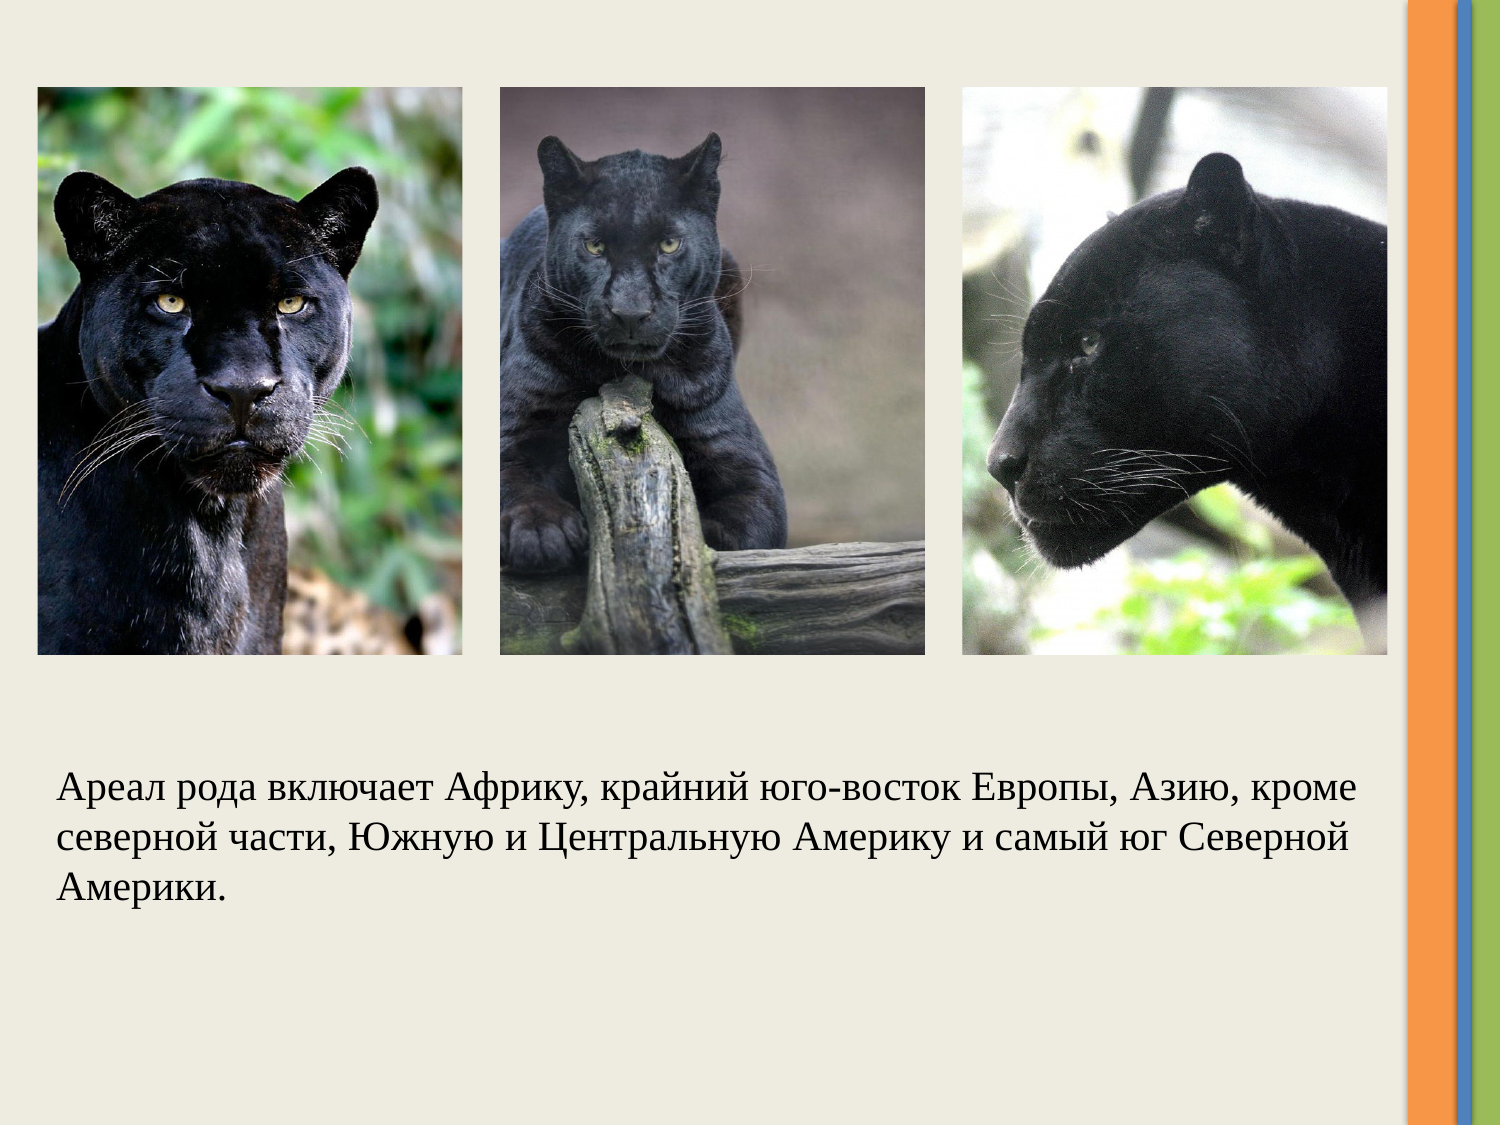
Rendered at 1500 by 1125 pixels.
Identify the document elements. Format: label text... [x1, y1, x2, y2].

picture [962, 87, 1388, 655]
picture [37, 87, 463, 655]
list Ареал рода включает Африку, крайний юго-восток Европы, Азию, кроме северной части, Южную и Центральную Америку и самый юг Северной Америки. [41, 751, 1400, 1083]
picture [499, 87, 926, 655]
